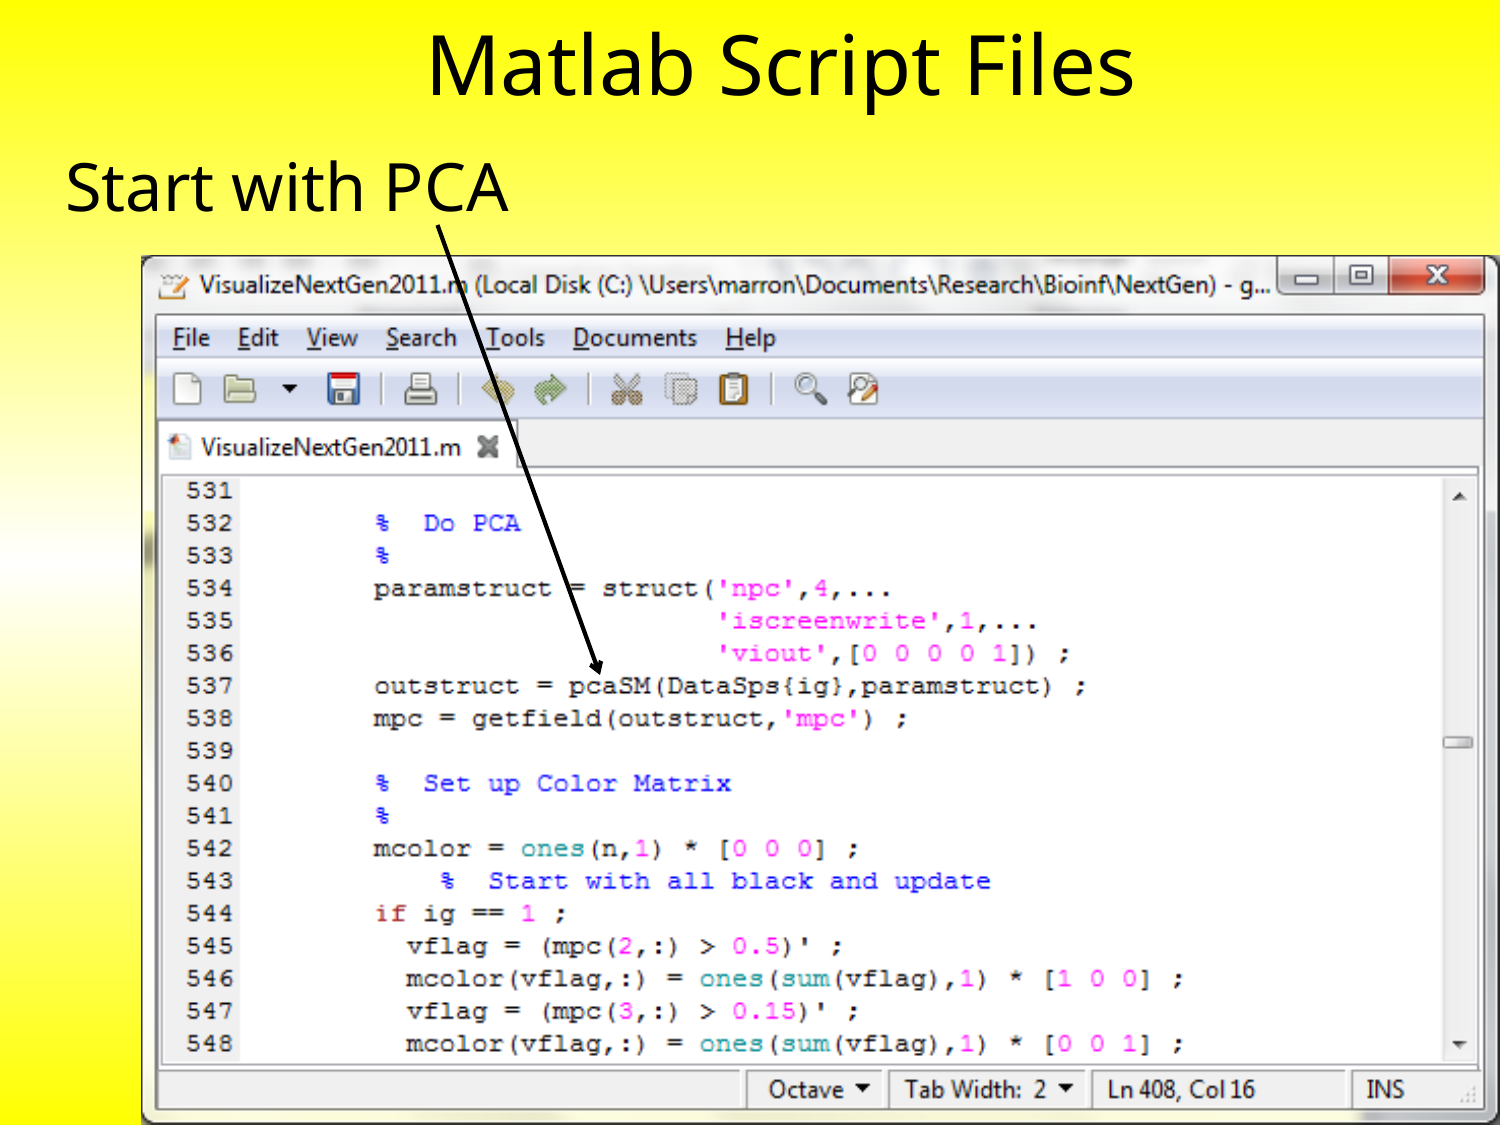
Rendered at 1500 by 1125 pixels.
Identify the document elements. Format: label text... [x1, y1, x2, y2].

title Matlab Script Files [125, 0, 1438, 125]
list Start with PCA [50, 137, 1463, 1025]
picture [140, 255, 1500, 1125]
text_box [437, 224, 601, 676]
